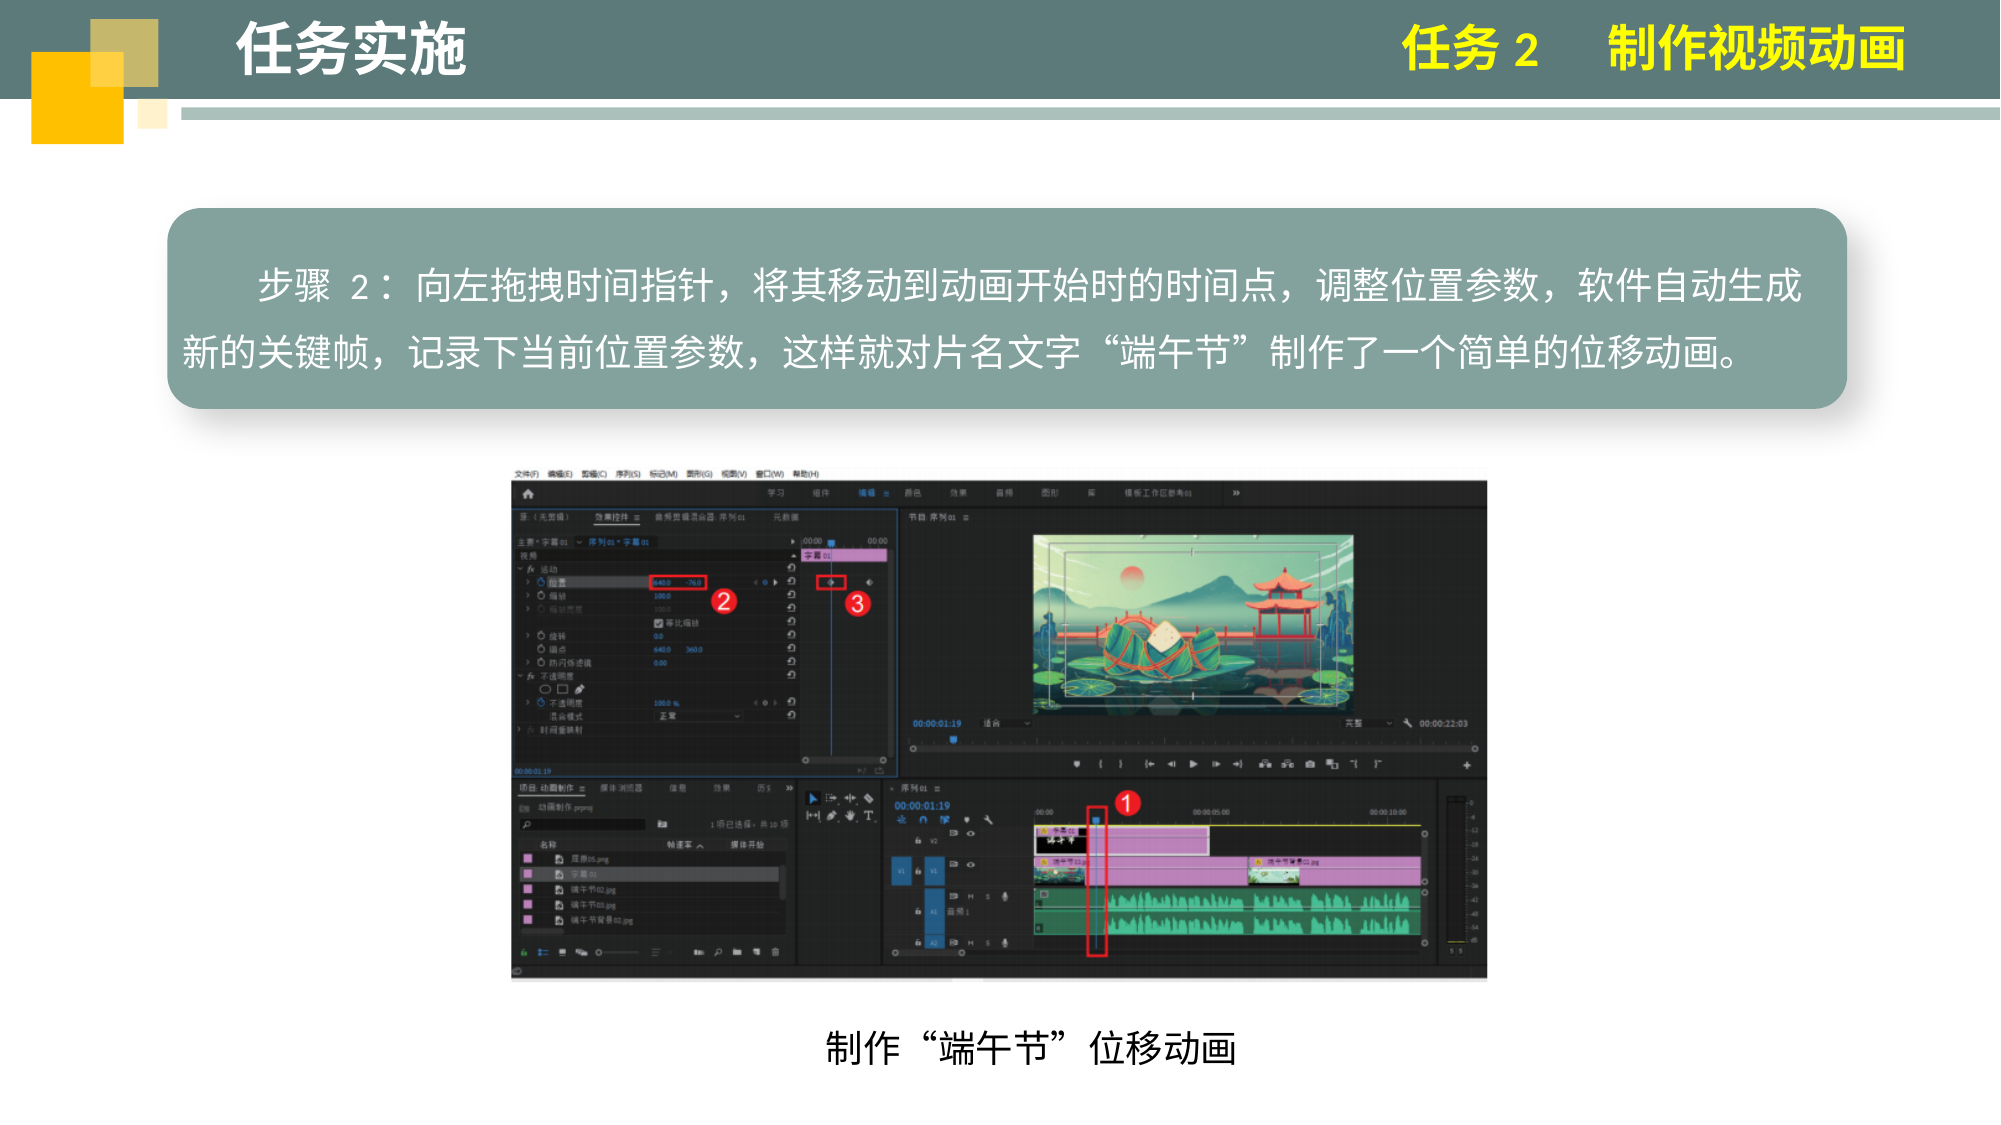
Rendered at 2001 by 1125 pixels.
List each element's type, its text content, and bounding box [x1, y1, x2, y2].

text_box 制作“端午节”位移动画 [810, 1004, 1343, 1078]
text_box 步骤 2：向左拖拽时间指针，将其移动到动画开始时的时间点，调整位置参数，软件自动生成新的关键帧，记录下当前位置参数，这样就对片名文字“端午节”制作了一个简单的位移动画。 [167, 231, 1824, 382]
text_box [168, 208, 1848, 409]
picture [504, 467, 1496, 986]
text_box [0, 0, 2000, 145]
